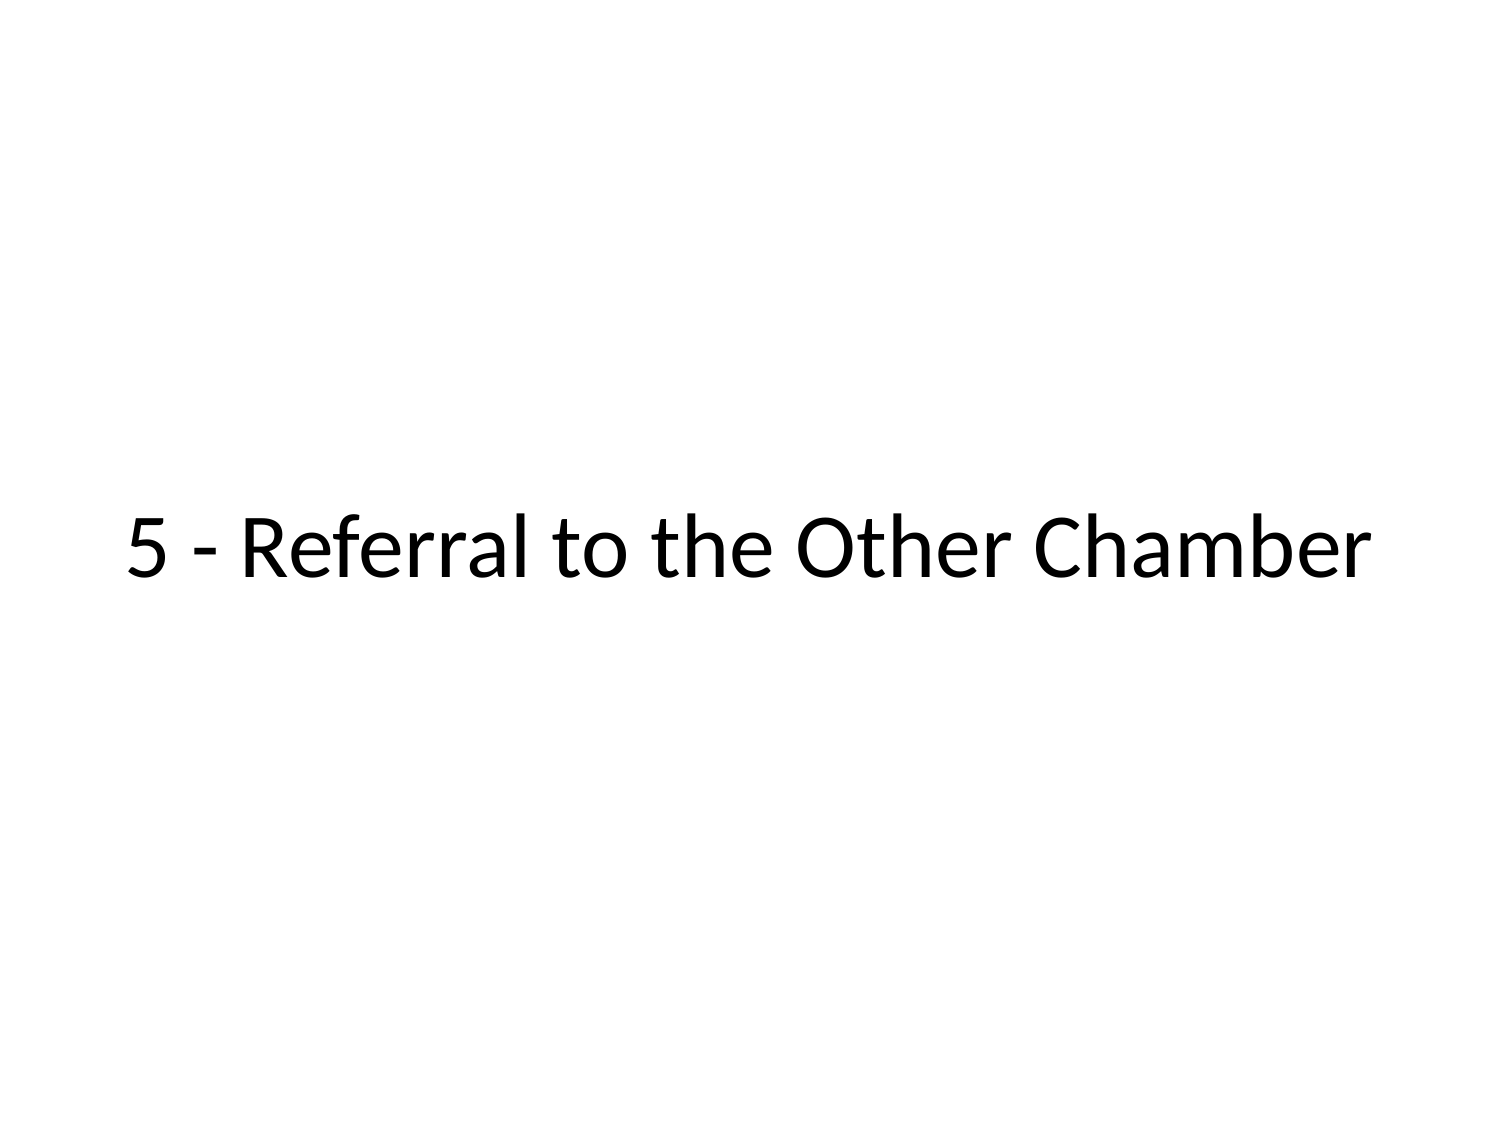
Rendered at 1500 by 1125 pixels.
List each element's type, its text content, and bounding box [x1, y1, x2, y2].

title 5 - Referral to the Other Chamber [74, 44, 1426, 1038]
